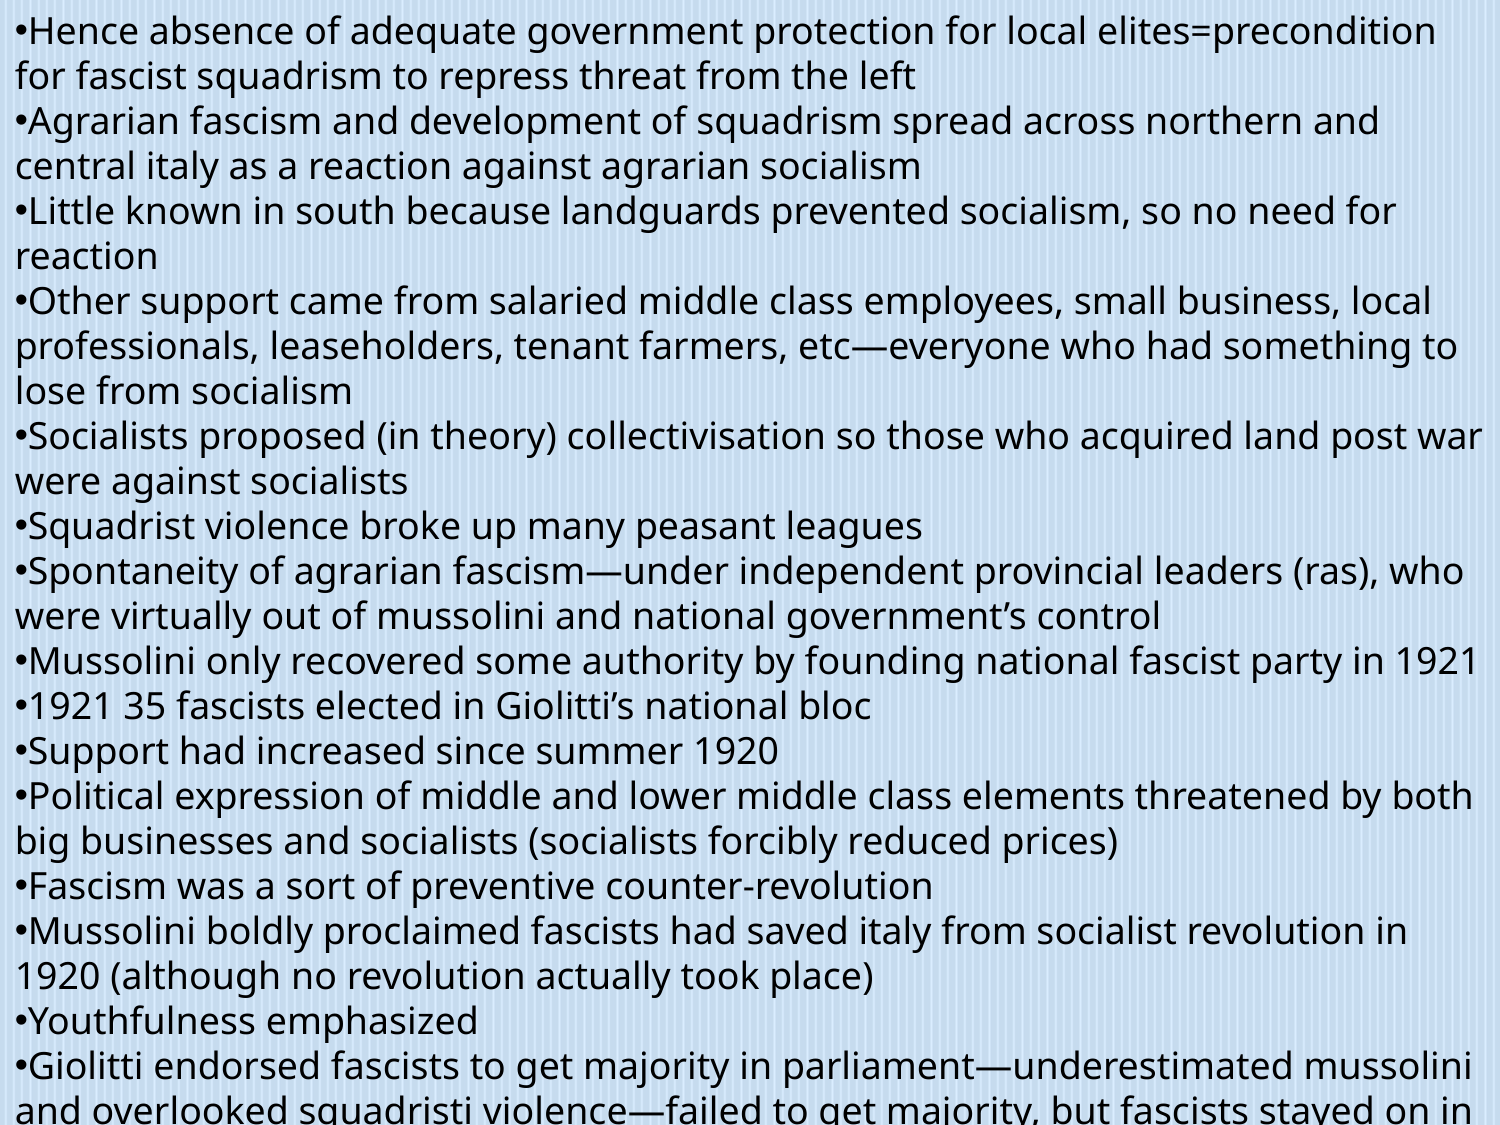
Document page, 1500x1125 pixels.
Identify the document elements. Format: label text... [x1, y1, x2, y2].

text_box Hence absence of adequate government protection for local elites=precondition for fascist squadrism to repress threat from the left Agrarian fascism and development of squadrism spread across northern and central italy as a reaction against agrarian socialism Little known in south because landguards prevented socialism, so no need for reaction Other support came from salaried middle class employees, small business, local professionals, leaseholders, tenant farmers, etc—everyone who had something to lose from socialism Socialists proposed (in theory) collectivisation so those who acquired land post war were against socialists Squadrist violence broke up many peasant leagues Spontaneity of agrarian fascism—under independent provincial leaders (ras), who were virtually out of mussolini and national government’s control Mussolini only recovered some authority by founding national fascist party in 1921 1921 35 fascists elected in Giolitti’s national bloc Support had increased since summer 1920 Political expression of middle and lower middle class elements threatened by both big businesses and socialists (socialists forcibly reduced prices) Fascism was a sort of preventive counter-revolution Mussolini boldly proclaimed fascists had saved italy from socialist revolution in 1920 (although no revolution actually took place) Youthfulness emphasized Giolitti endorsed fascists to get majority in parliament—underestimated mussolini and overlooked squadristi violence—failed to get majority, but fascists stayed on in parliament with a respectable parliamentary face, providing prefects, police and other state authorities with excuse to turn blind eye to fascist excesses [0, 0, 1500, 1125]
